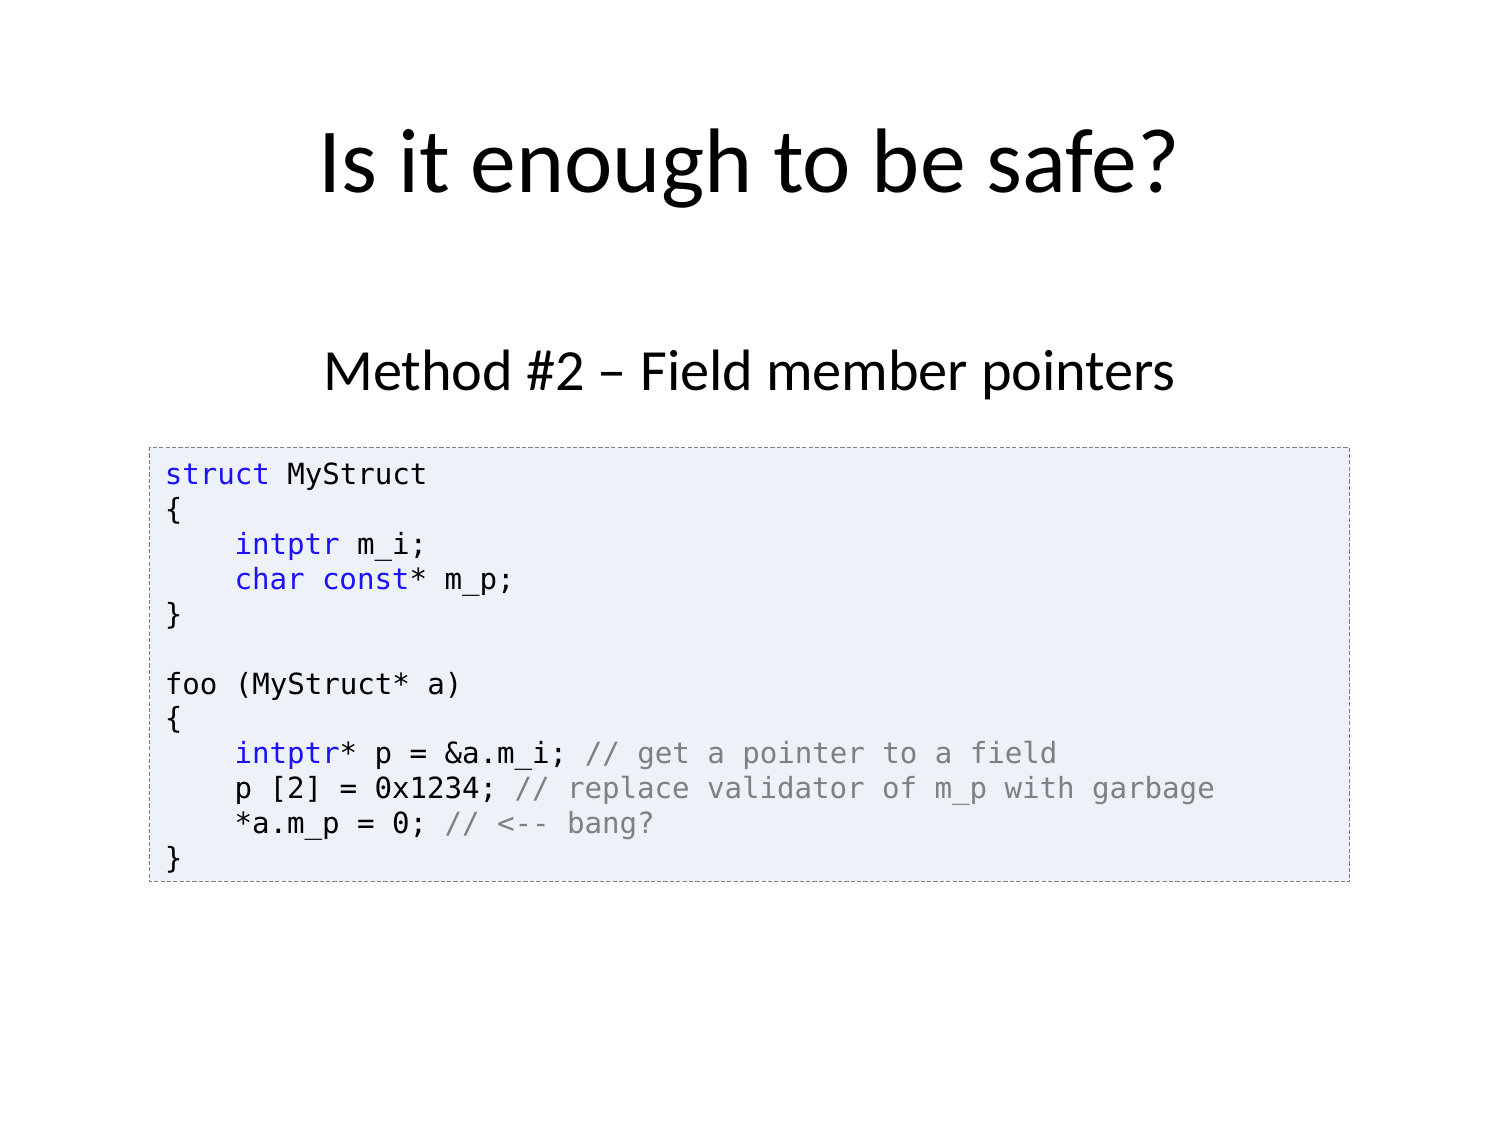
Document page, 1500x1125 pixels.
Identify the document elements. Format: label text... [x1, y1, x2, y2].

title Is it enough to be safe? [75, 62, 1425, 250]
text_box struct MyStruct { intptr m_i; char const* m_p; } foo (MyStruct* a) { intptr* p = &a.m_i; // get a pointer to a field p [2] = 0x1234; // replace validator of m_p with garbage *a.m_p = 0; // <-- bang? } [149, 447, 1350, 882]
text_box Method #2 – Field member pointers [308, 324, 1191, 410]
